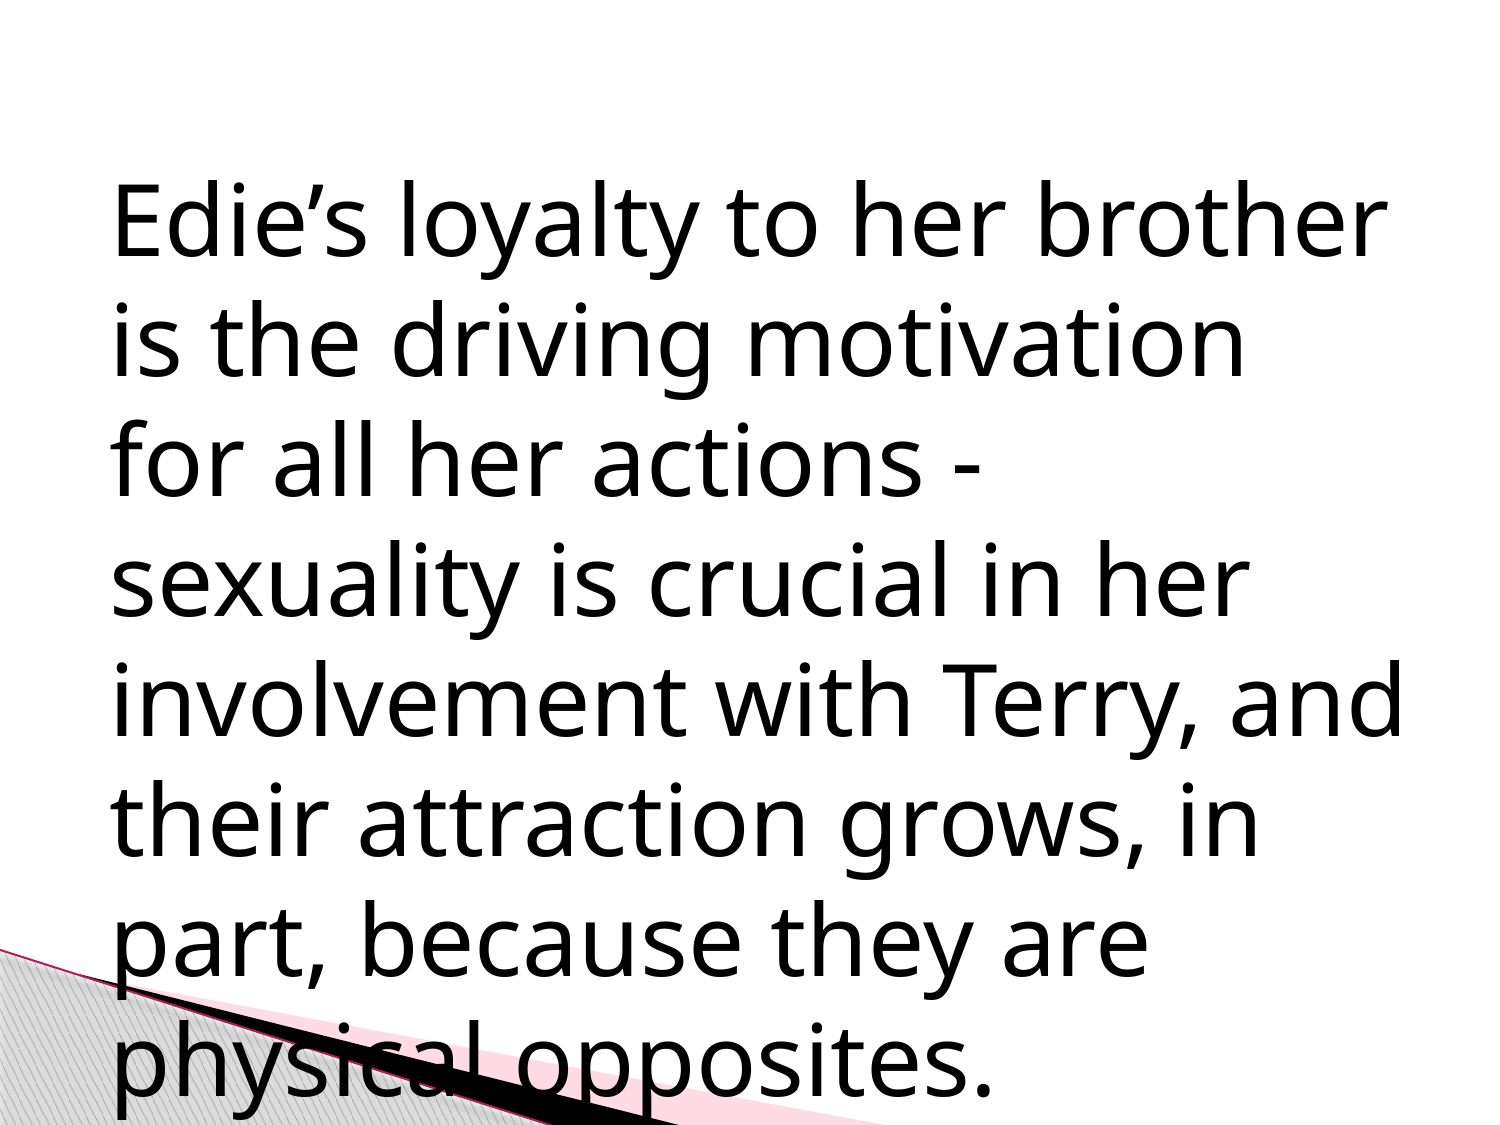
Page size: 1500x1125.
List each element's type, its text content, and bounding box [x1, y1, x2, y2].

list Edie’s loyalty to her brother is the driving motivation for all her actions - sexuality is crucial in her involvement with Terry, and their attraction grows, in part, because they are physical opposites. [76, 149, 1427, 1010]
